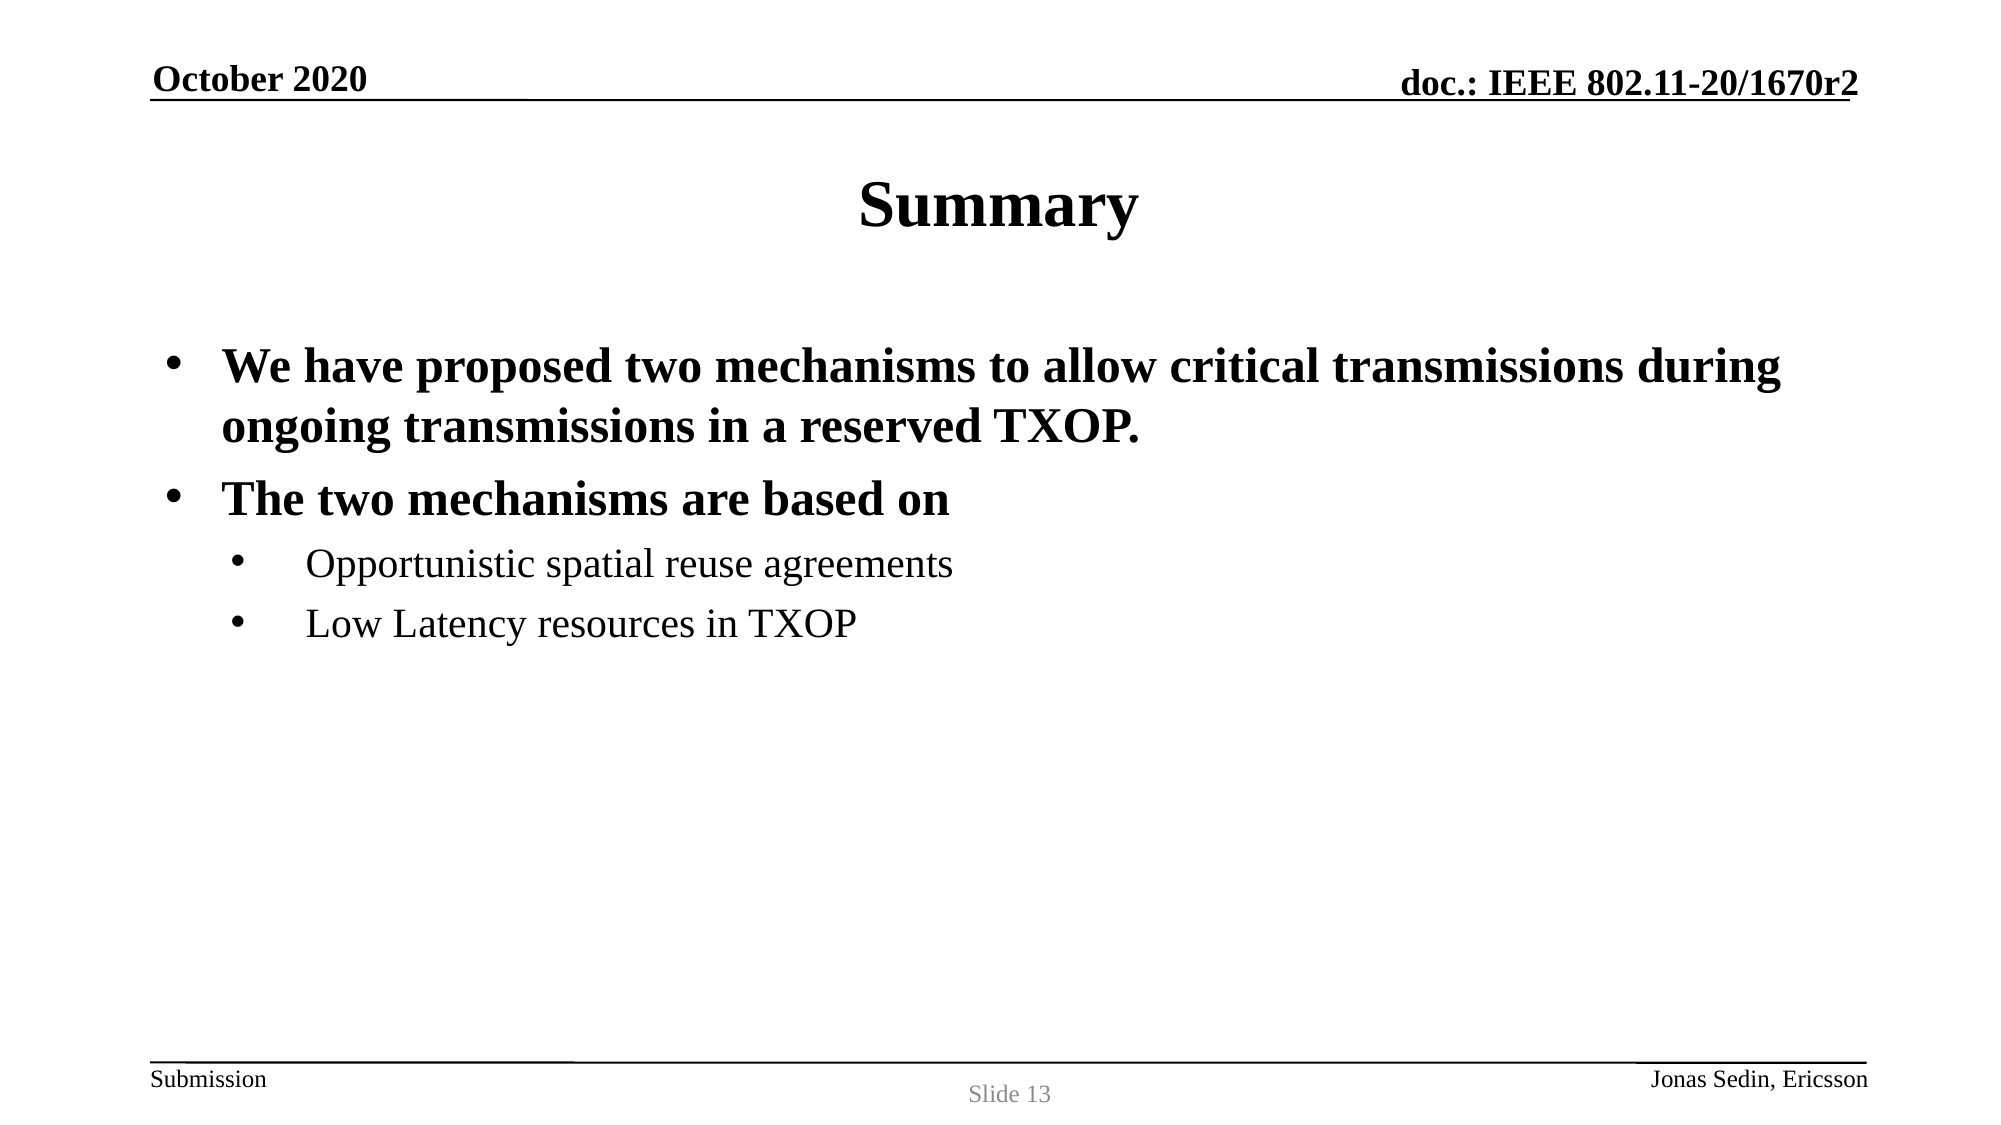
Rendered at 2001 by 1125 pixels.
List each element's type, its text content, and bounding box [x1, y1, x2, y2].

list We have proposed two mechanisms to allow critical transmissions during ongoing transmissions in a reserved TXOP. The two mechanisms are based on Opportunistic spatial reuse agreements Low Latency resources in TXOP [149, 324, 1850, 1000]
slide_number Slide 13 [950, 1062, 1066, 1122]
footer Jonas Sedin, Ericsson [1171, 1061, 1869, 1093]
title Summary [149, 112, 1850, 288]
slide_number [152, 54, 563, 100]
